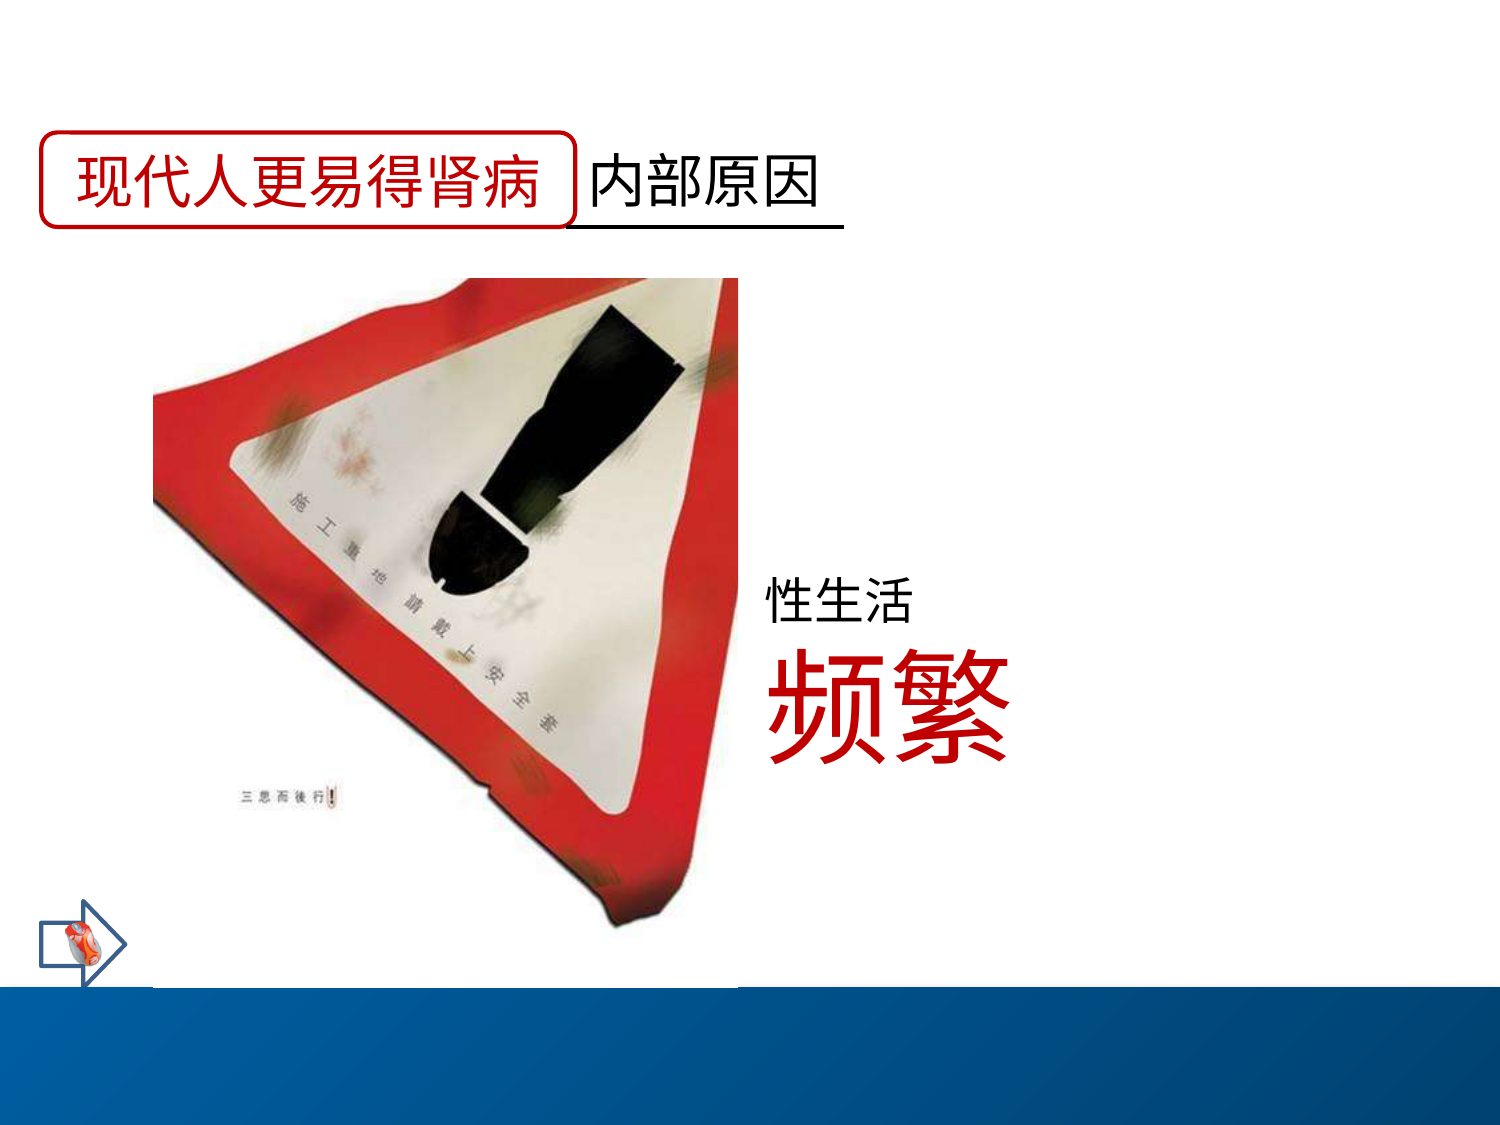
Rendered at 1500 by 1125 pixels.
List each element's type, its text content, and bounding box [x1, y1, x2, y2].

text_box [40, 900, 126, 988]
picture [152, 278, 739, 988]
text_box 现代人更易得肾病 [39, 130, 574, 230]
text_box 性生活 频繁 [750, 562, 1258, 788]
text_box 内部原因 [572, 137, 845, 222]
text_box [0, 986, 1500, 1125]
